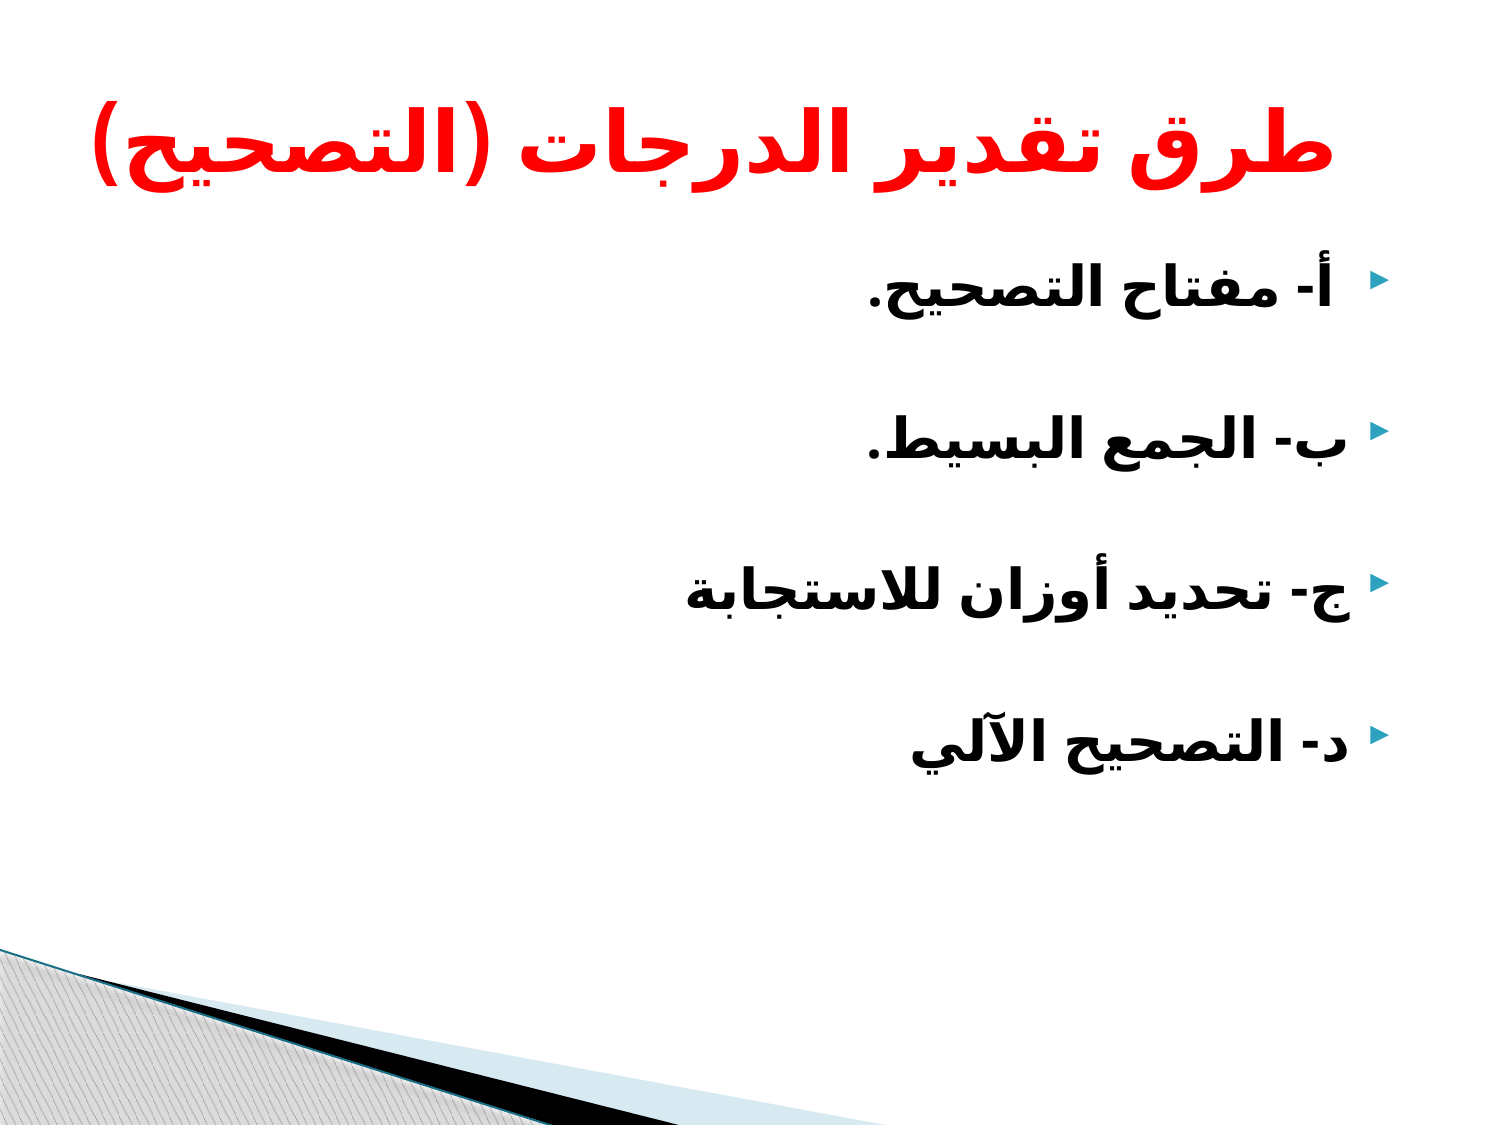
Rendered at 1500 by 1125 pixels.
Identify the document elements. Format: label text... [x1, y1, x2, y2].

title طرق تقدير الدرجات (التصحيح) [75, 45, 1425, 233]
list أ- مفتاح التصحيح. ب- الجمع البسيط. ج- تحديد أوزان للاستجابة د- التصحيح الآلي [75, 243, 1425, 986]
